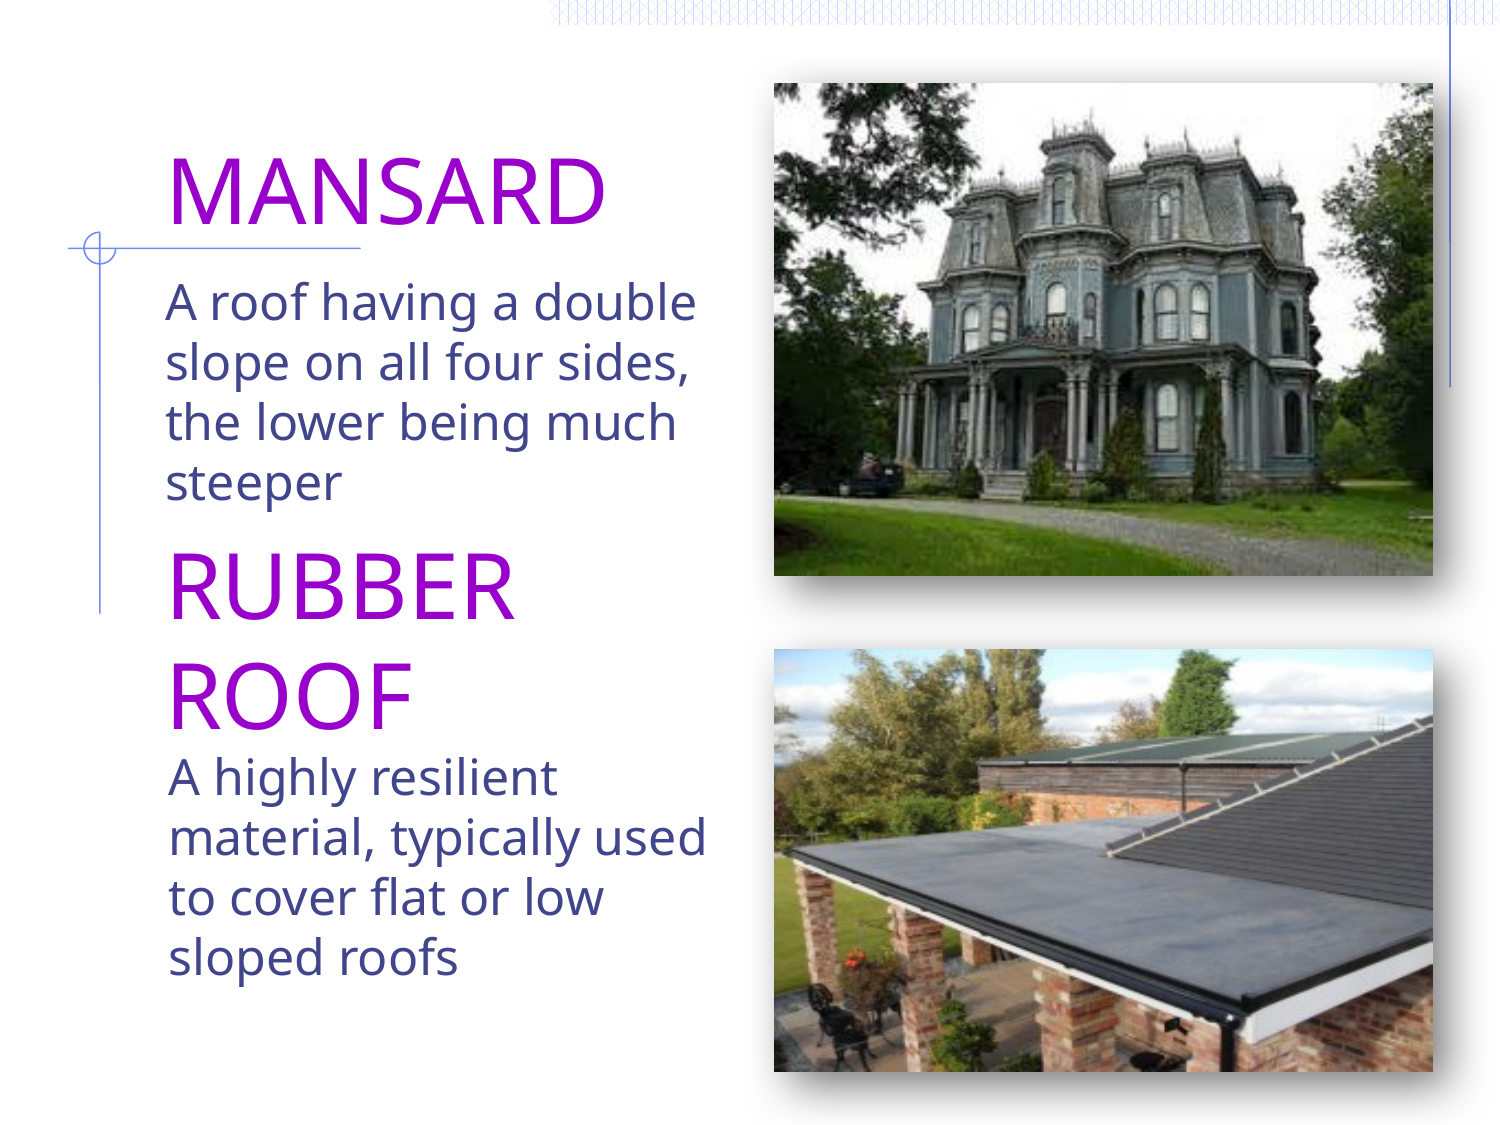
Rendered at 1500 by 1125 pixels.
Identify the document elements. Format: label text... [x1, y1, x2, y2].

picture [774, 83, 1433, 577]
list MANSARD [150, 99, 738, 250]
picture [774, 649, 1433, 1072]
list A roof having a double slope on all four sides, the lower being much steeper [150, 262, 738, 563]
list RUBBER ROOF [150, 500, 725, 755]
list A highly resilient material, typically used to cover flat or low sloped roofs [153, 737, 725, 1050]
